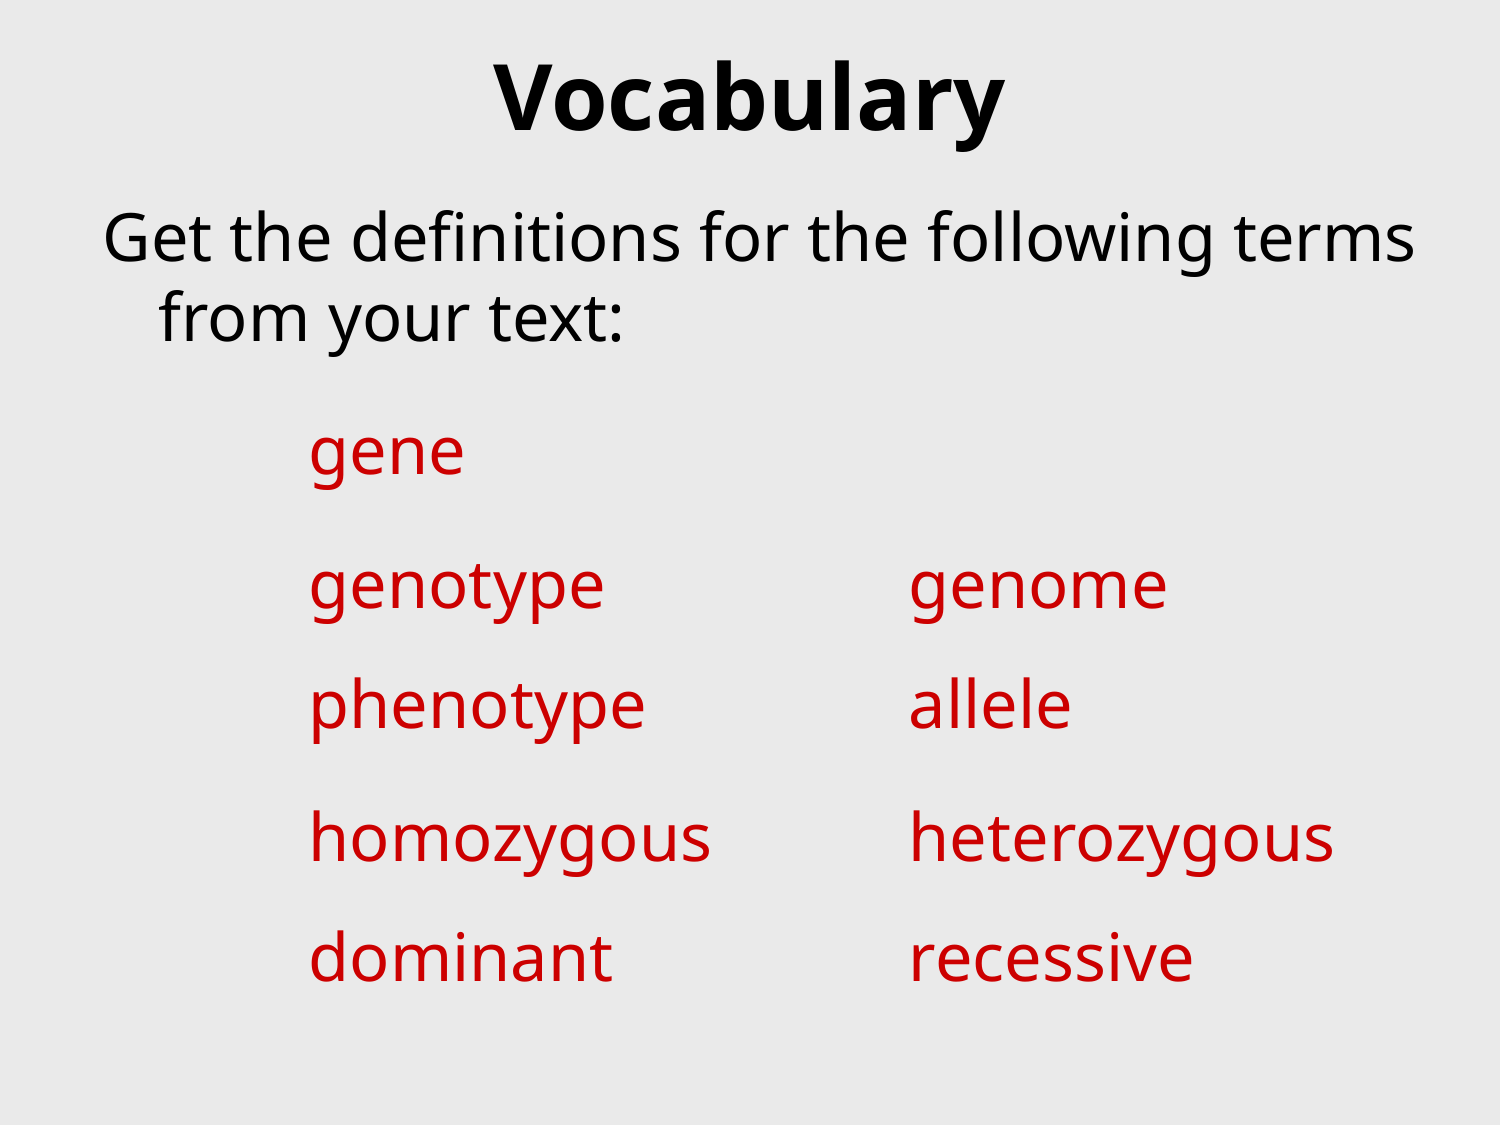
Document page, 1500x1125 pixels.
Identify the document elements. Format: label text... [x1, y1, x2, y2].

list Get the definitions for the following terms from your text: gene genotype genome phenotype allele homozygous heterozygous dominant recessive [87, 187, 1438, 1076]
title Vocabulary [74, 0, 1426, 188]
